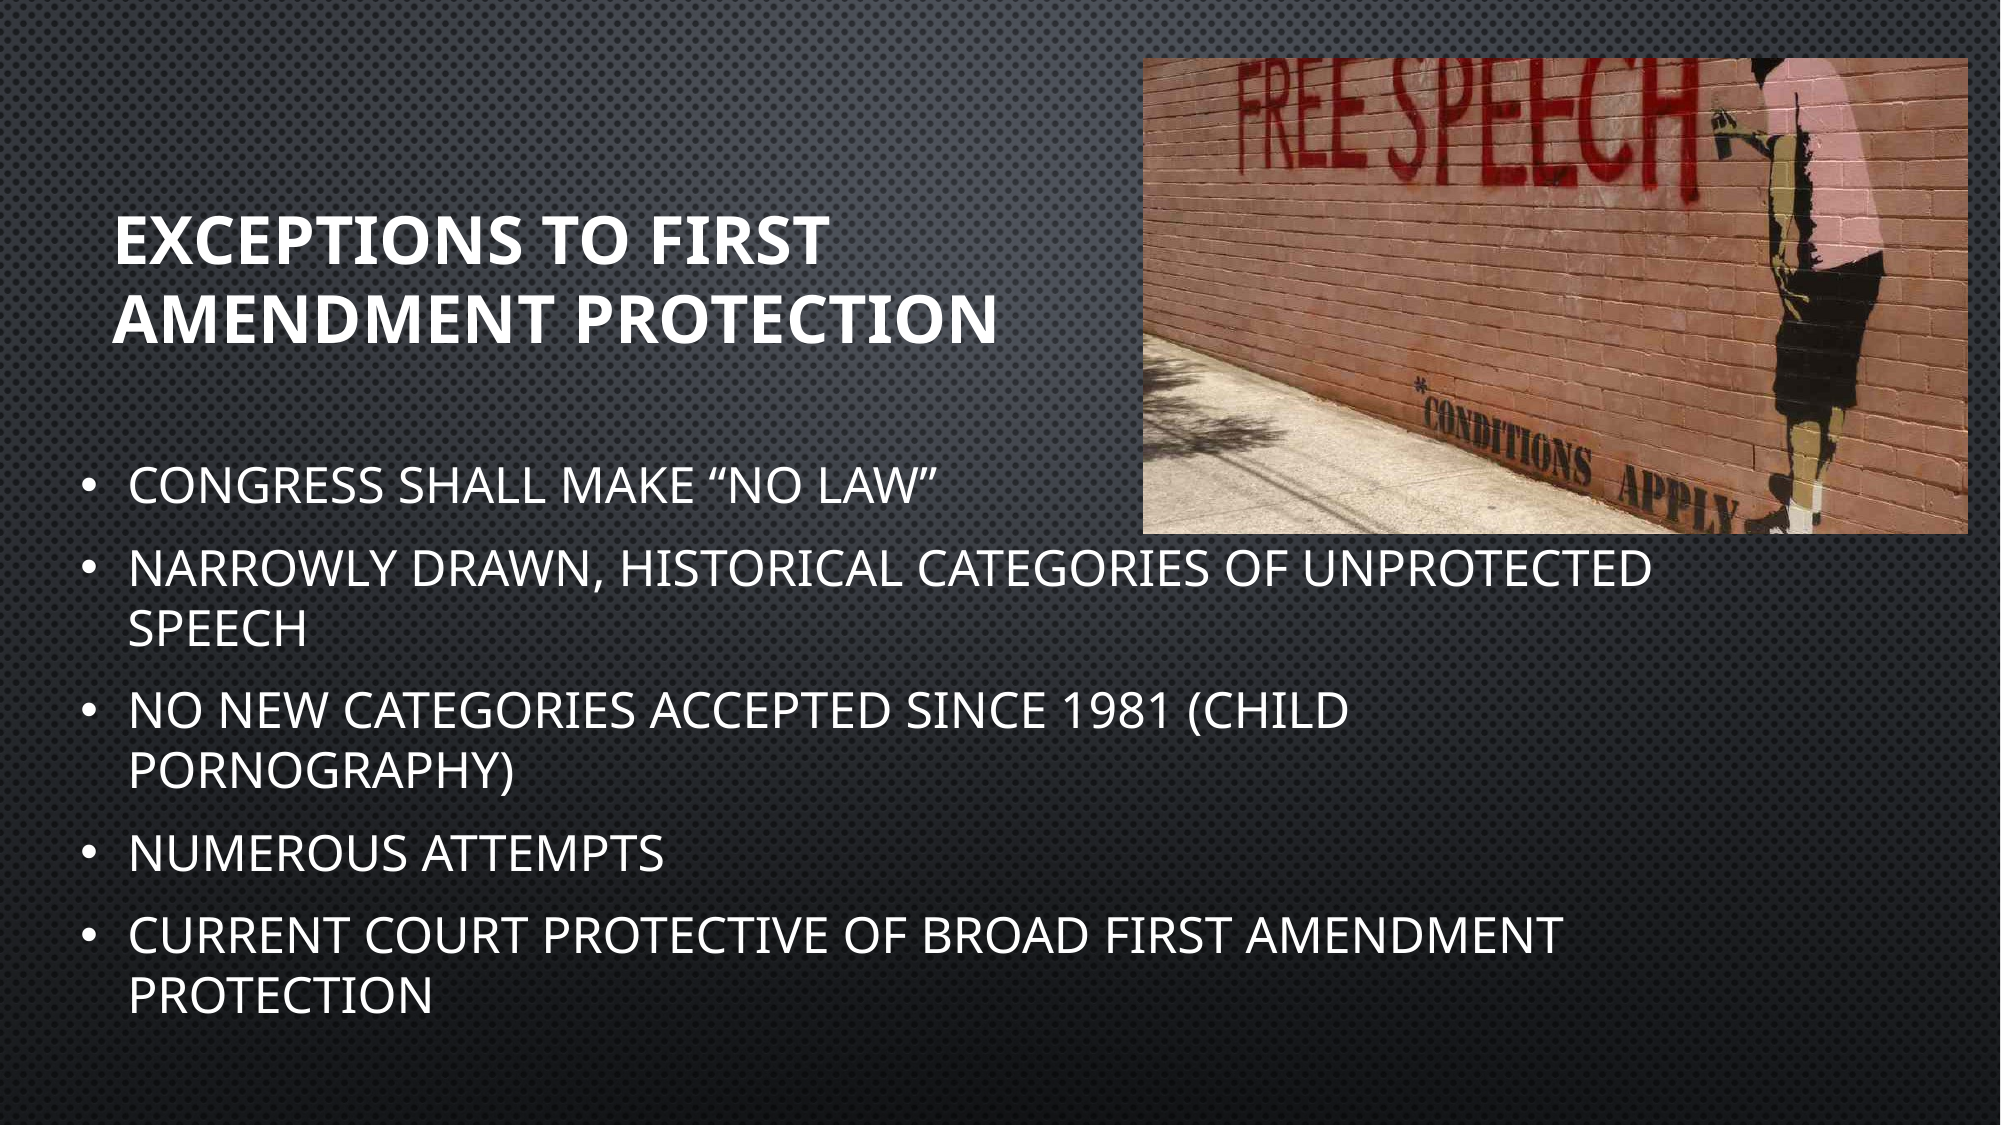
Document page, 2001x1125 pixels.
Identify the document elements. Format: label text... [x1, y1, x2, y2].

title Exceptions to First Amendment Protection [97, 121, 1142, 376]
picture [1142, 58, 1968, 534]
list Congress shall make “No Law” Narrowly drawn, historical categories of unprotected speech No new categories accepted since 1981 (child pornography) Numerous attempts Current Court protective of broad First Amendment protection [65, 376, 1691, 1102]
